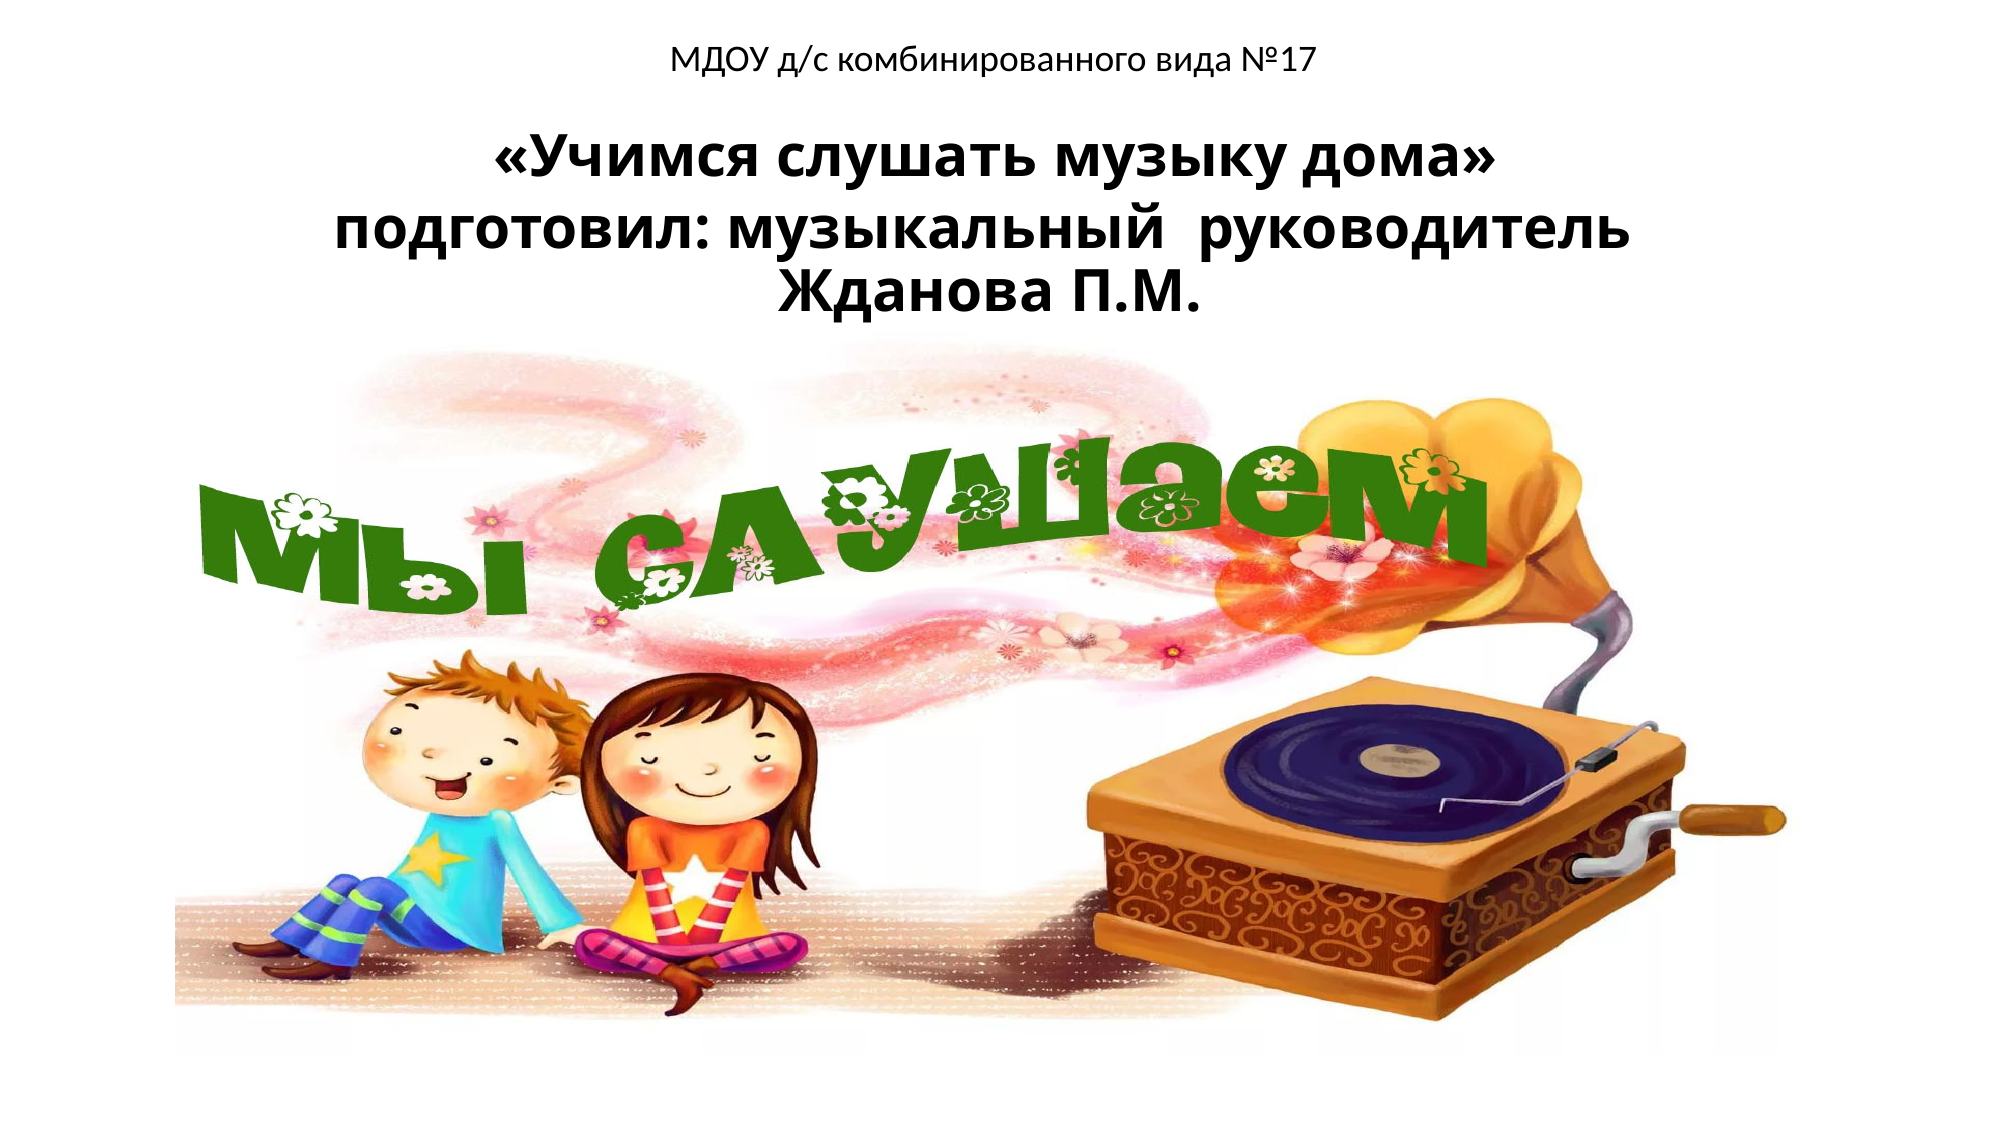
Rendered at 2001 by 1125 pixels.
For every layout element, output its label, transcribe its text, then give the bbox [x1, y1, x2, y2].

picture [175, 331, 1839, 1055]
title «Учимся слушать музыку дома» подготовил: музыкальный руководитель Жданова П.М. [252, 80, 1729, 331]
text_box МДОУ д/с комбинированного вида №17 [654, 26, 1333, 87]
